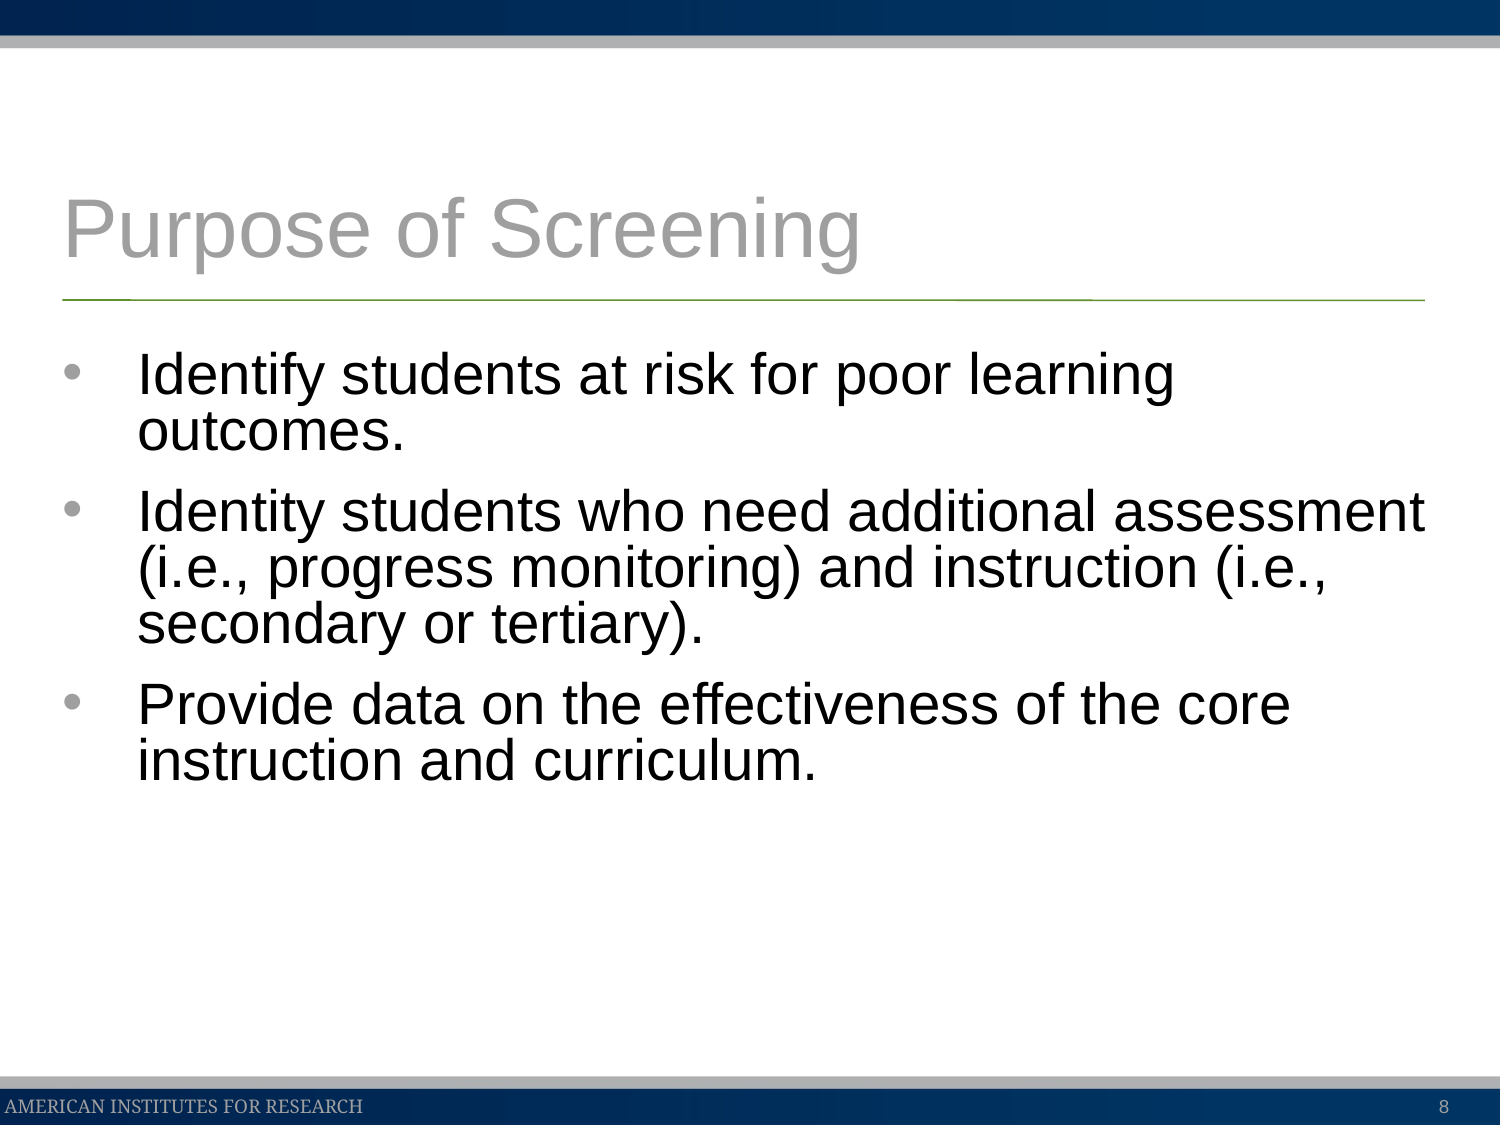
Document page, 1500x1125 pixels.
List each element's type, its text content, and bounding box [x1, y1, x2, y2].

list Identify students at risk for poor learning outcomes. Identity students who need additional assessment (i.e., progress monitoring) and instruction (i.e., secondary or tertiary). Provide data on the effectiveness of the core instruction and curriculum. [62, 349, 1440, 951]
title Purpose of Screening [62, 184, 1313, 276]
picture [0, 0, 1500, 1125]
slide_number 8 [1438, 1095, 1462, 1118]
